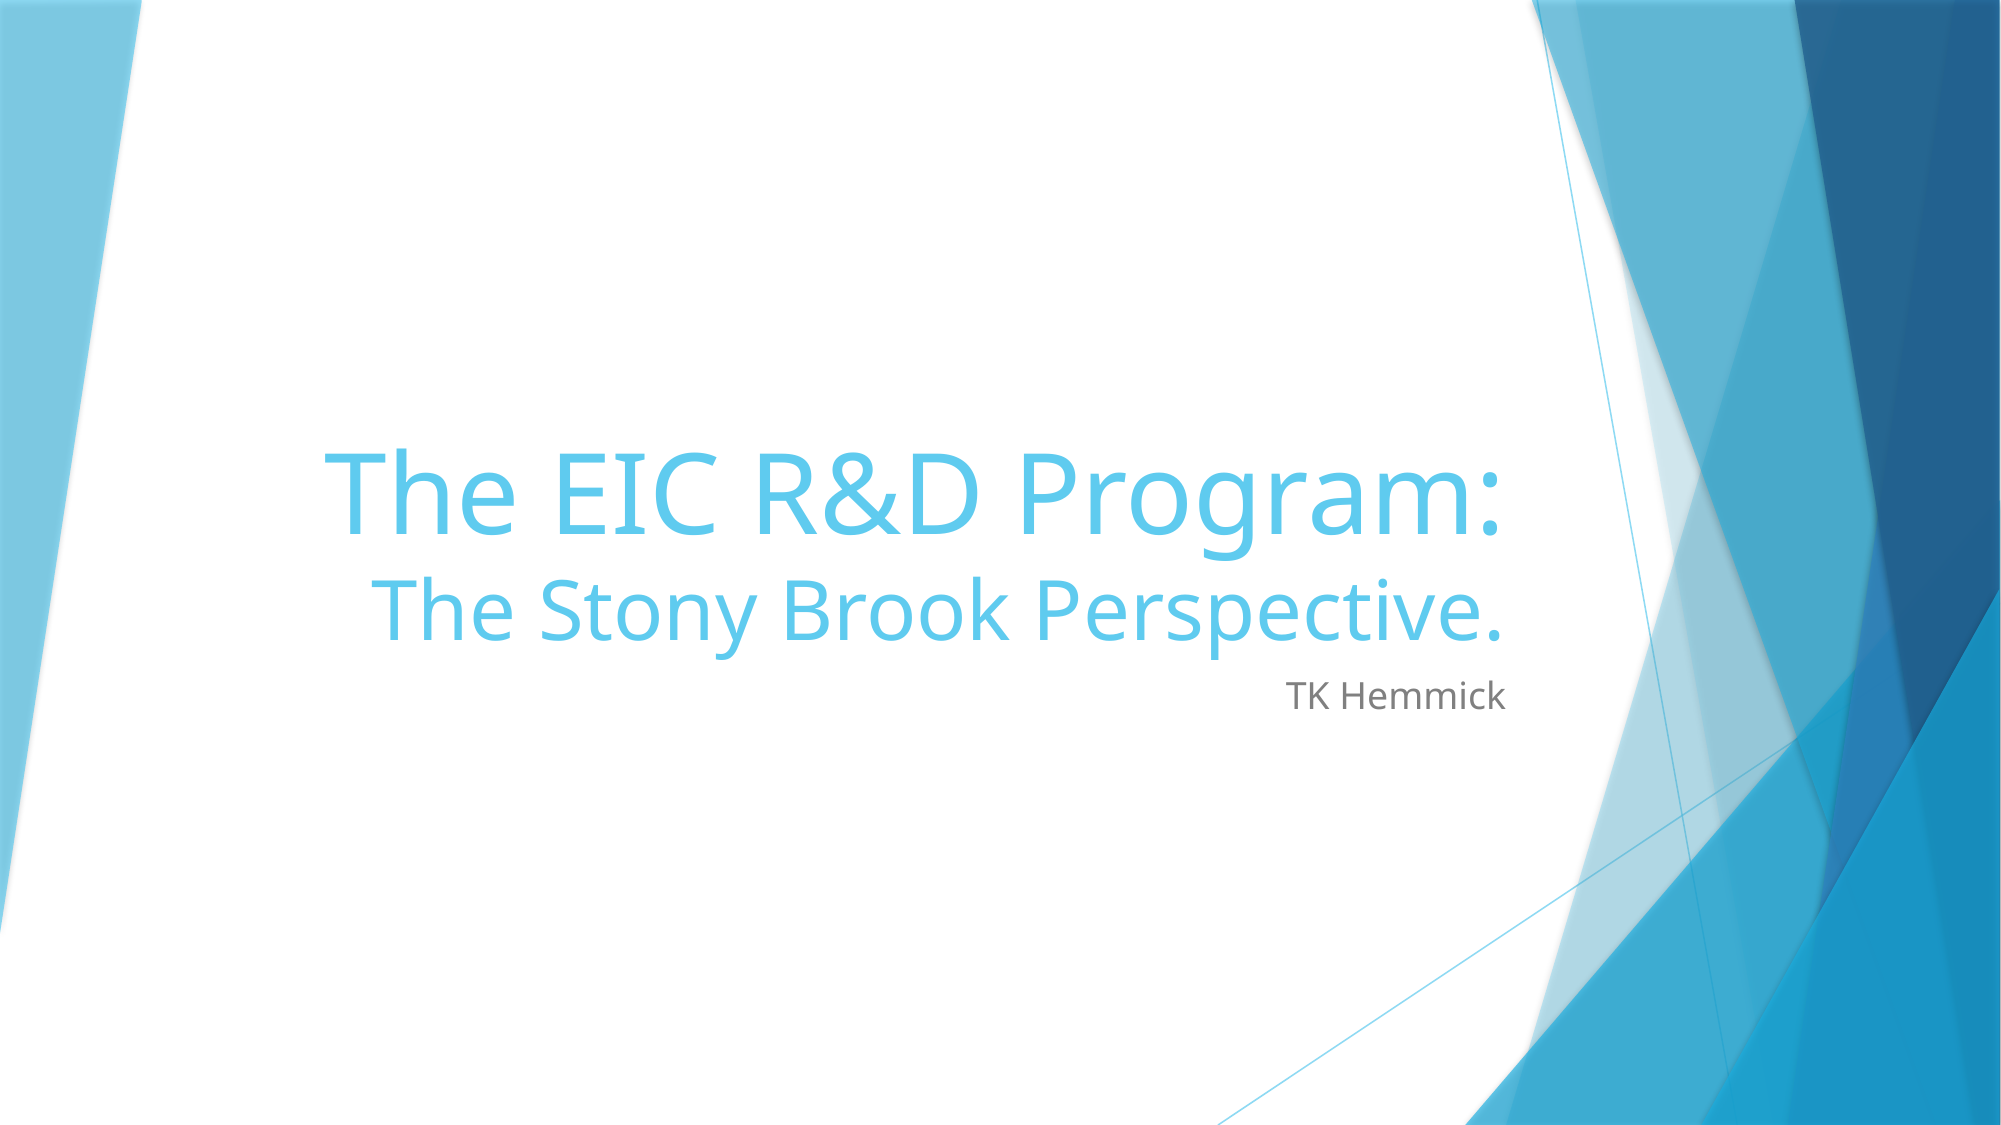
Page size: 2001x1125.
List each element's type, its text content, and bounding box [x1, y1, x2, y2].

subtitle TK Hemmick [247, 664, 1522, 845]
title The EIC R&D Program: The Stony Brook Perspective. [247, 394, 1522, 664]
